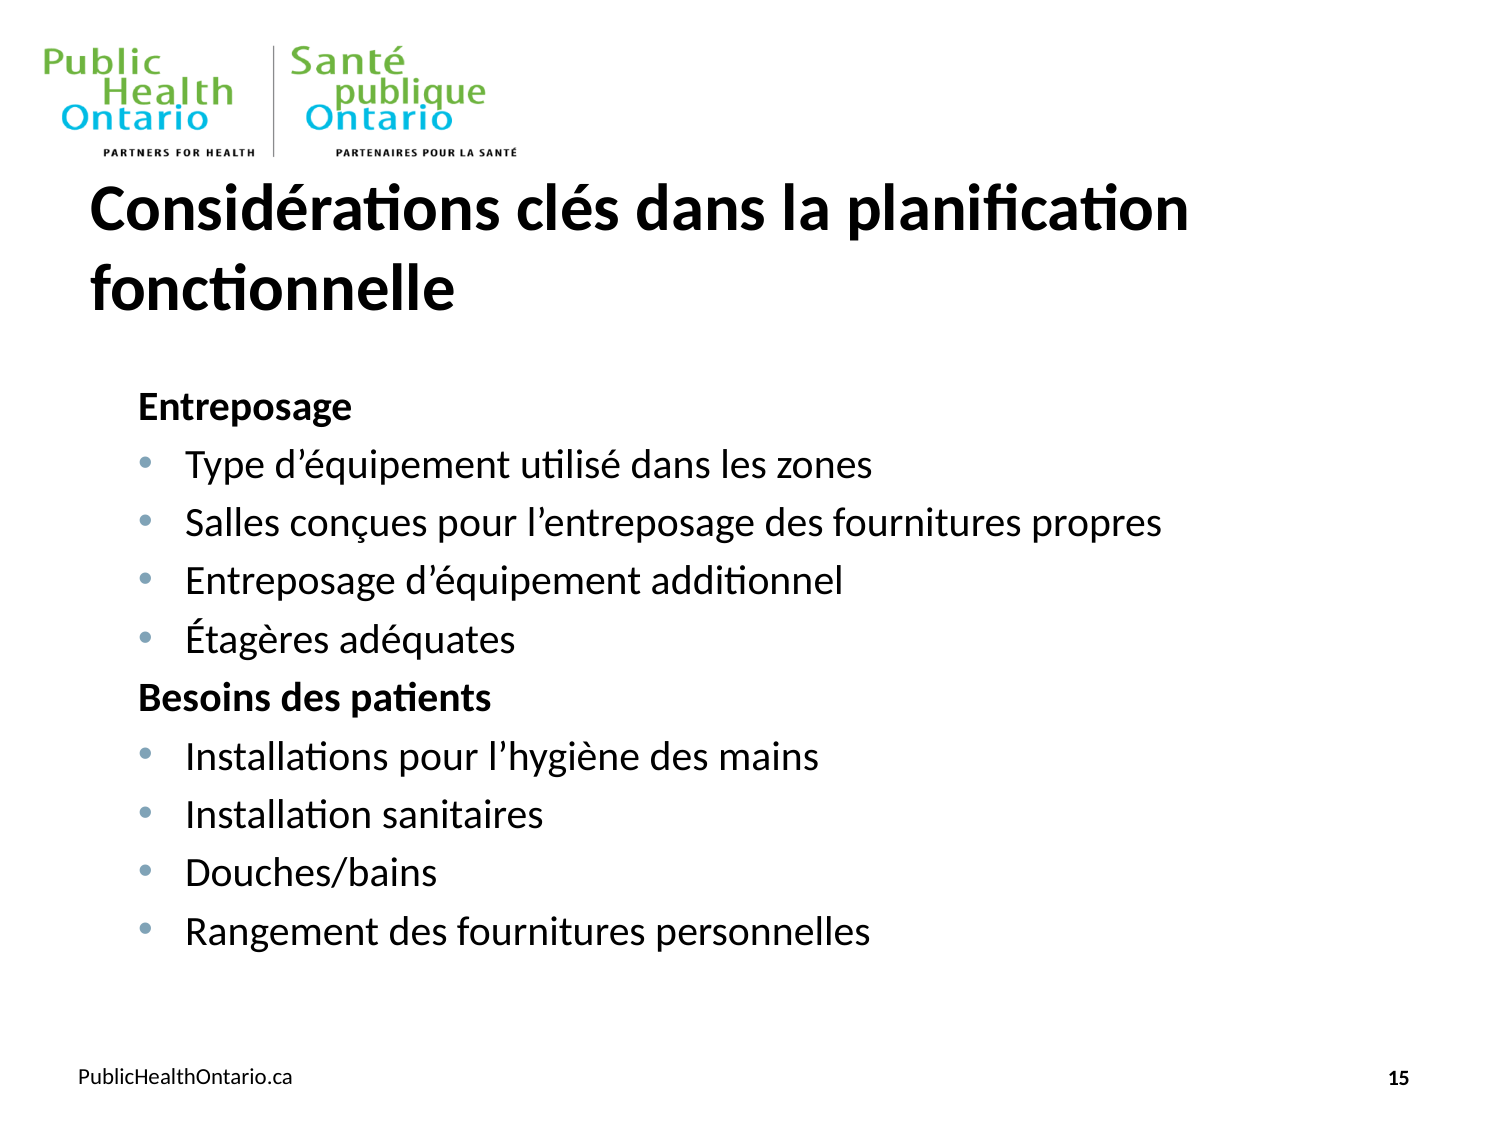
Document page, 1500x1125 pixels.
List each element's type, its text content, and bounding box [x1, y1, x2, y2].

picture [37, 37, 525, 165]
title Considérations clés dans la planification fonctionnelle [75, 187, 1425, 300]
slide_number 15 [1287, 1057, 1425, 1096]
list Entreposage Type d’équipement utilisé dans les zones Salles conçues pour l’entreposage des fournitures propres Entreposage d’équipement additionnel Étagères adéquates Besoins des patients Installations pour l’hygiène des mains Installation sanitaires Douches/bains Rangement des fournitures personnelles [75, 312, 1425, 1038]
